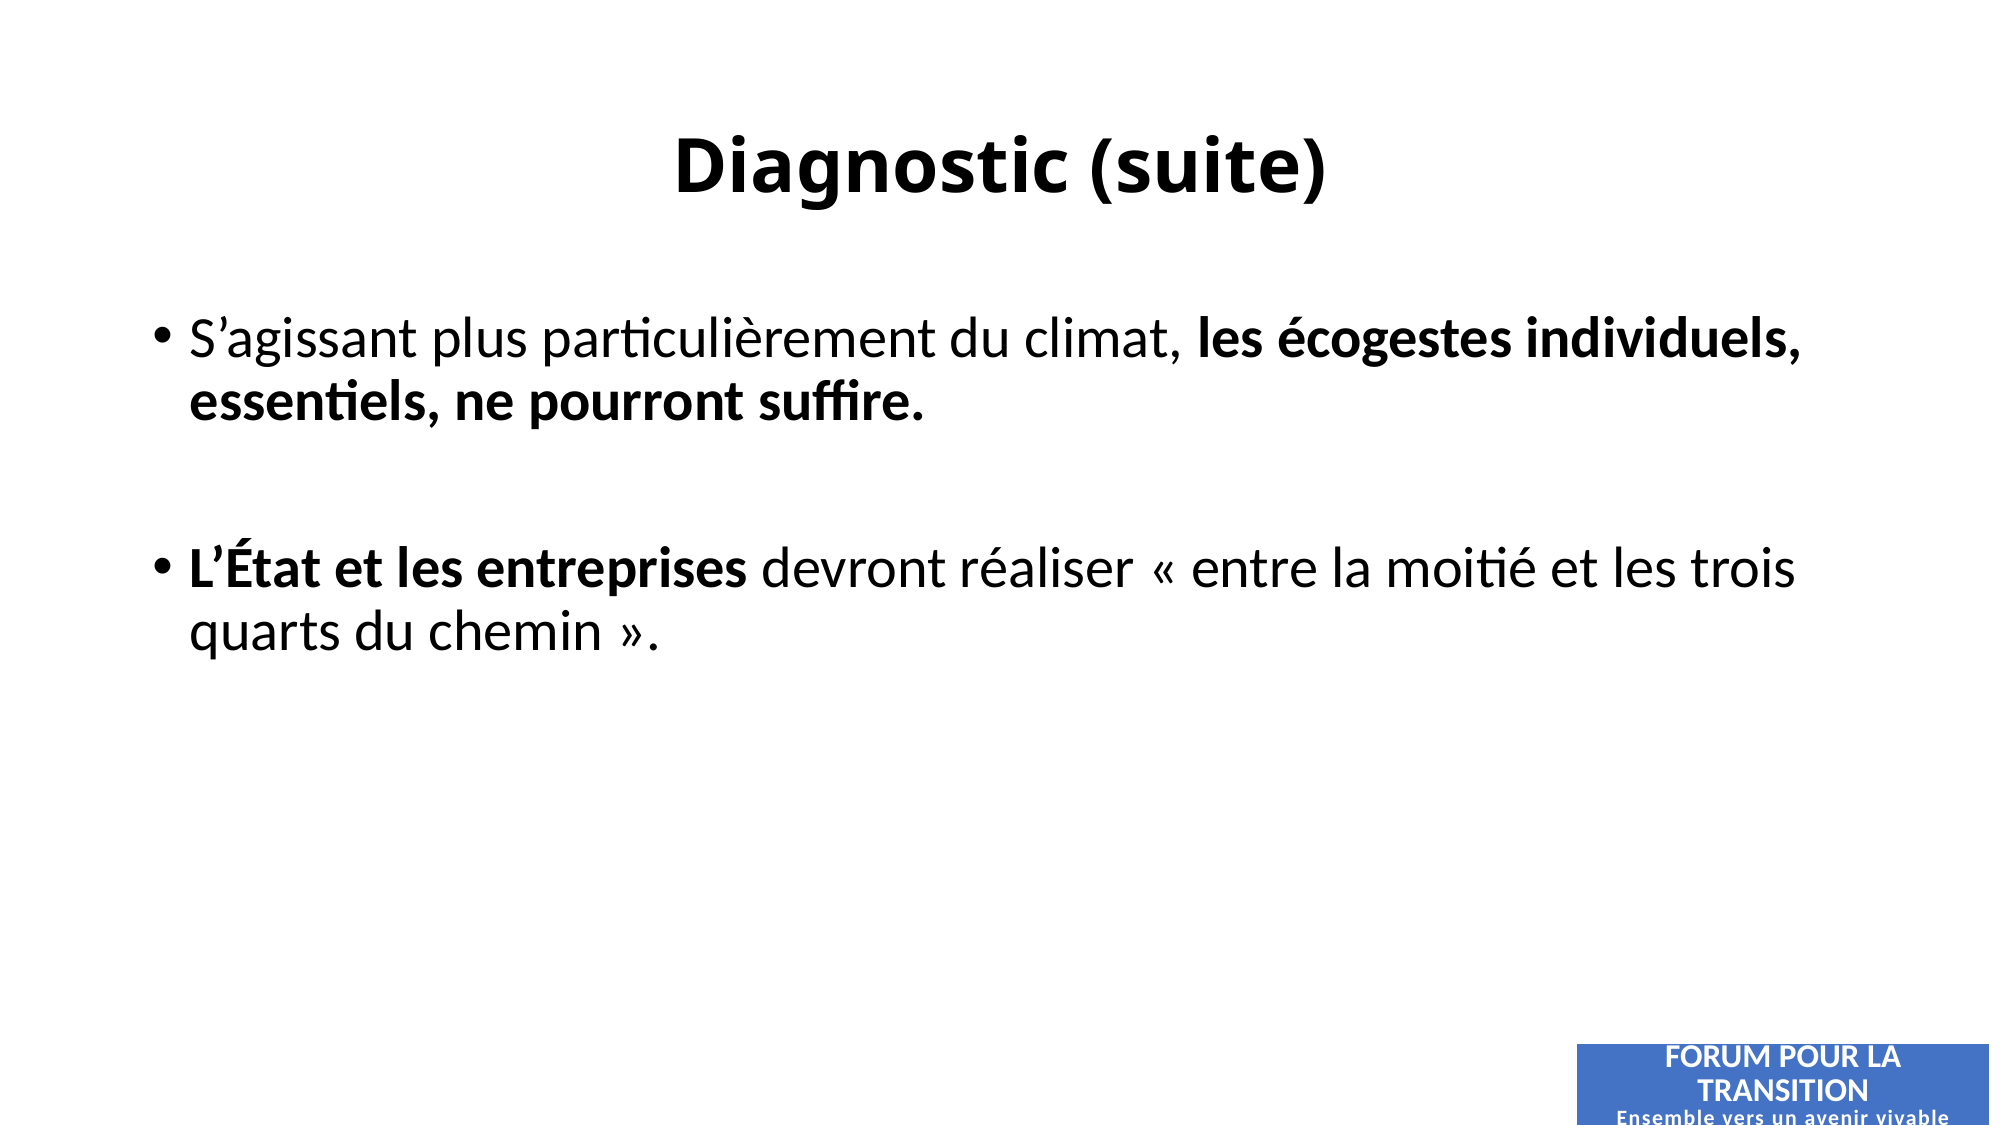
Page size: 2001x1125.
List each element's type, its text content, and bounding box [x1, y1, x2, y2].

list S’agissant plus particulièrement du climat, les écogestes individuels, essentiels, ne pourront suffire. L’État et les entreprises devront réaliser « entre la moitié et les trois quarts du chemin ». [137, 299, 1863, 1014]
title Diagnostic (suite) [137, 59, 1863, 278]
